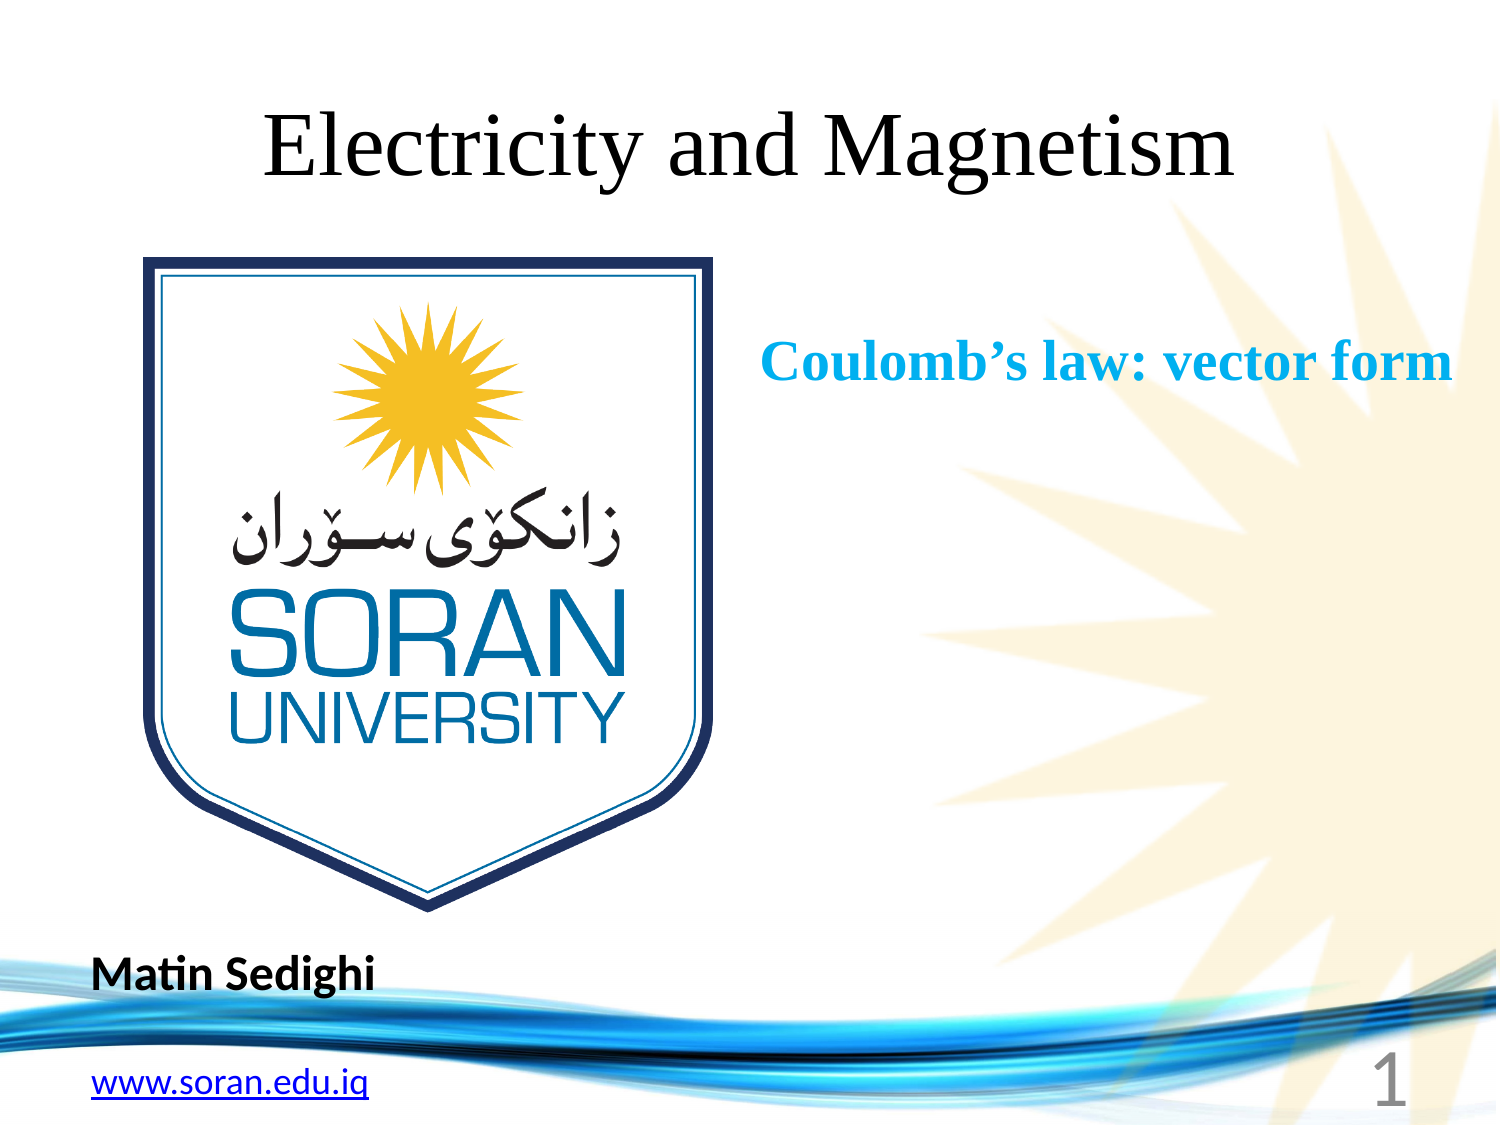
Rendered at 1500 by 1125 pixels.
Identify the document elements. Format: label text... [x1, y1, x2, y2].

picture [0, 99, 1500, 1125]
title Electricity and Magnetism [75, 45, 1425, 233]
list Coulomb’s law: vector form [737, 251, 1475, 400]
slide_number 1 [1074, 1042, 1425, 1103]
list Matin Sedighi [75, 912, 738, 1008]
picture [143, 257, 713, 912]
